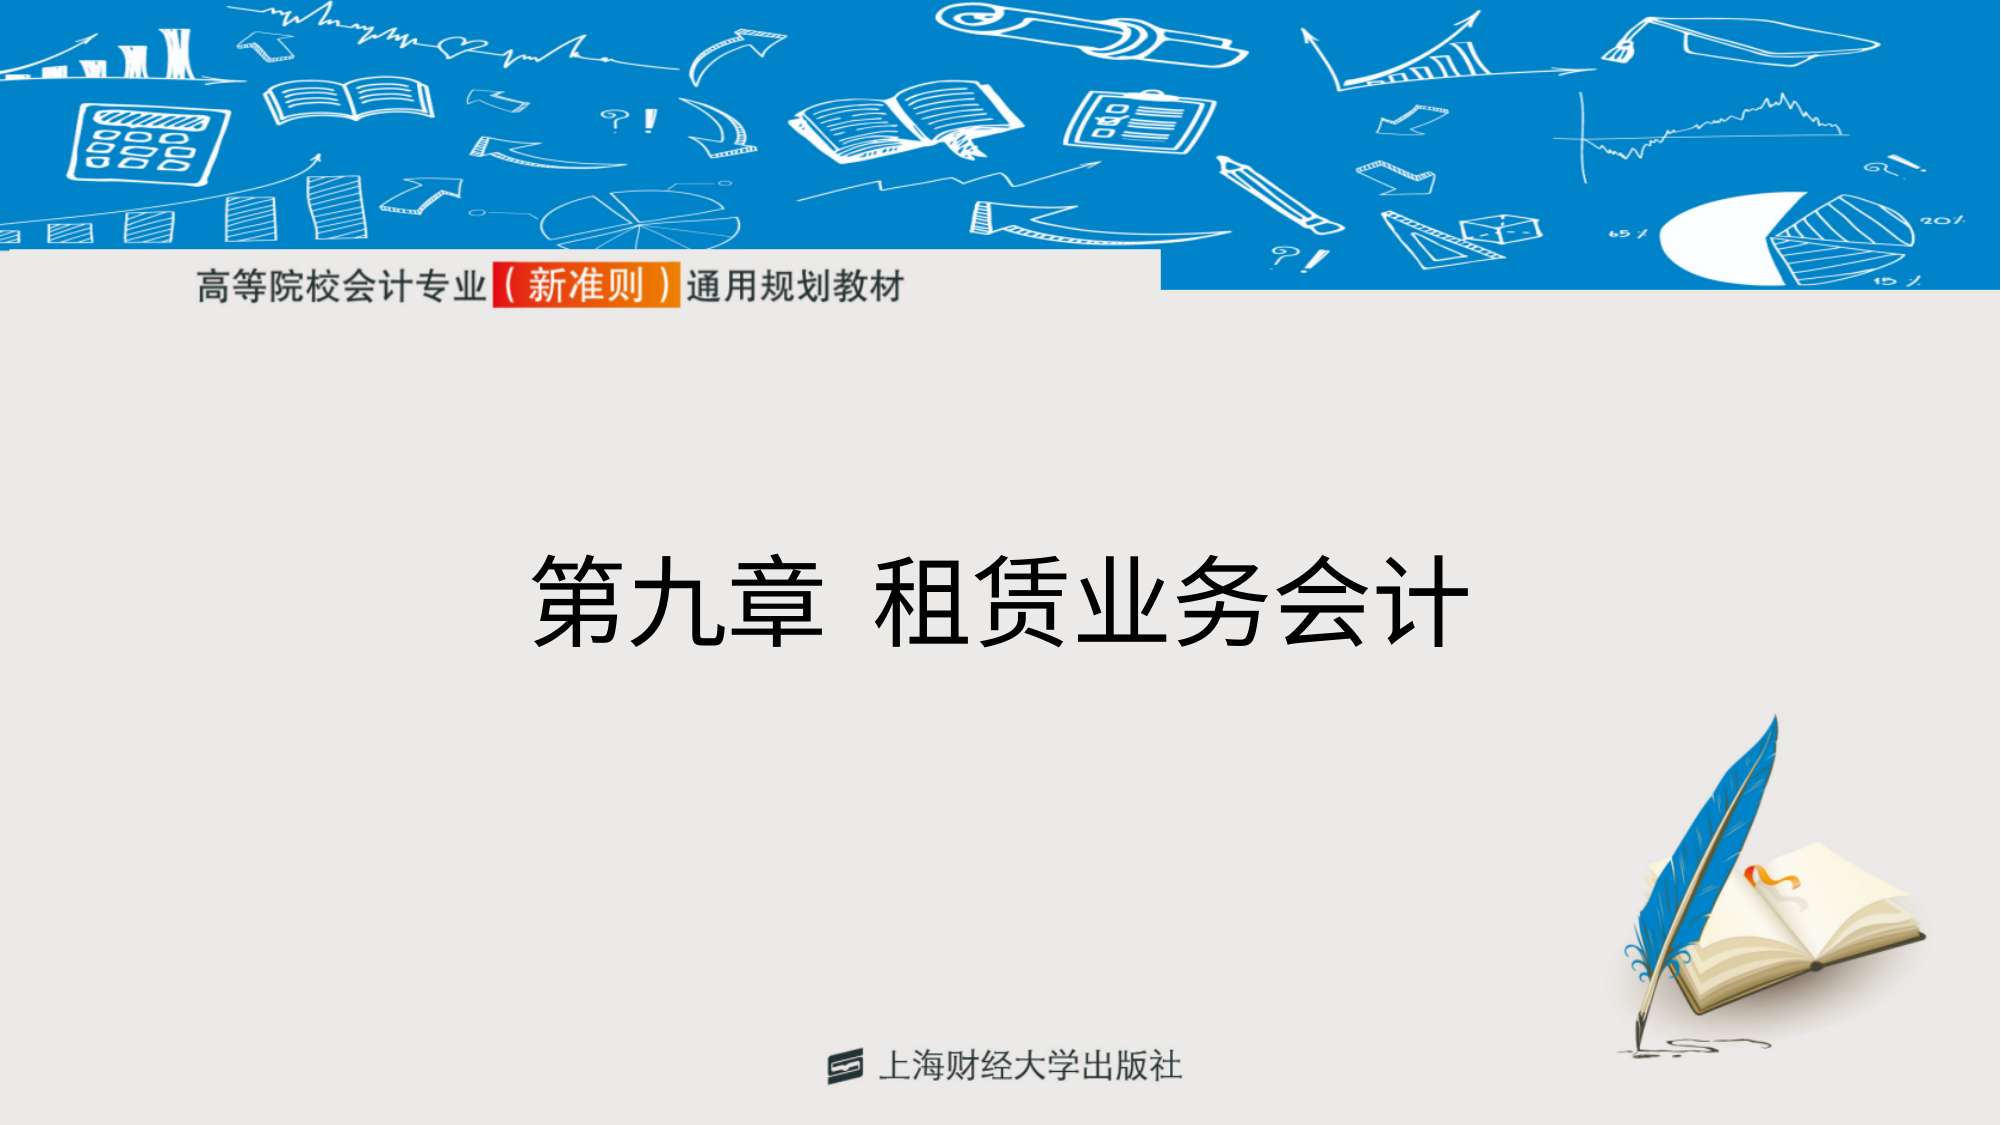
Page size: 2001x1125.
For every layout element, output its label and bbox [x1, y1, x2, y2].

text_box [0, 0, 2000, 1125]
